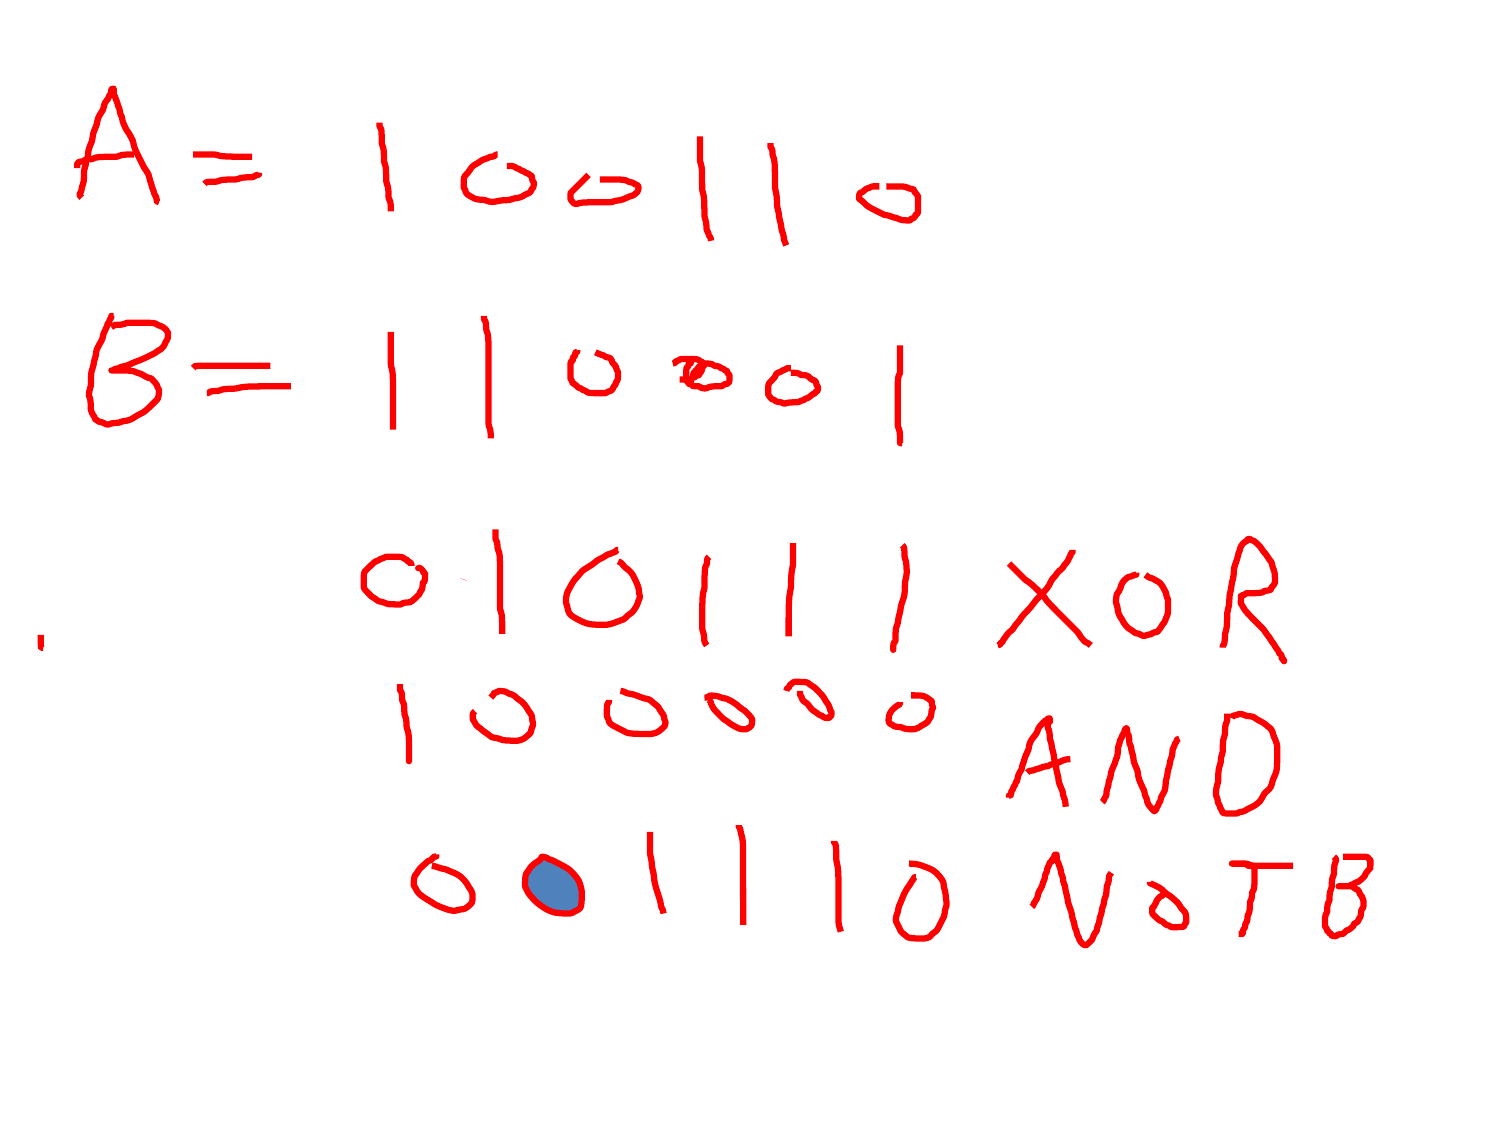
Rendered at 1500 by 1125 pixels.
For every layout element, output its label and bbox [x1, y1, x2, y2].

text_box [1008, 717, 1067, 807]
text_box [895, 862, 948, 940]
text_box [1031, 853, 1112, 947]
text_box [1115, 572, 1169, 637]
text_box [685, 360, 731, 390]
text_box [569, 350, 619, 394]
text_box [787, 543, 794, 637]
text_box [858, 185, 919, 222]
text_box [1040, 549, 1074, 594]
text_box [390, 331, 394, 430]
text_box [887, 694, 934, 731]
text_box [412, 854, 474, 912]
text_box [78, 87, 160, 203]
text_box [1101, 727, 1180, 812]
text_box [1149, 881, 1188, 928]
text_box [701, 556, 710, 646]
text_box [1231, 862, 1294, 935]
text_box [565, 549, 641, 626]
text_box [483, 315, 492, 439]
text_box [833, 840, 842, 932]
text_box [649, 831, 665, 914]
text_box [1215, 713, 1278, 815]
text_box [892, 544, 908, 651]
text_box [672, 358, 704, 381]
text_box [699, 136, 712, 241]
text_box [1221, 538, 1285, 662]
text_box [378, 122, 392, 212]
text_box [769, 143, 787, 246]
text_box [767, 367, 819, 405]
text_box [362, 556, 426, 606]
text_box [785, 681, 833, 719]
text_box [471, 690, 534, 742]
text_box [997, 593, 1041, 647]
text_box [737, 825, 744, 925]
text_box [193, 153, 253, 158]
text_box [88, 315, 169, 426]
text_box [522, 854, 584, 916]
text_box [399, 684, 410, 762]
text_box [569, 174, 640, 205]
text_box [206, 385, 291, 394]
text_box [1008, 563, 1092, 646]
text_box [1026, 758, 1071, 774]
text_box [896, 345, 903, 444]
text_box [462, 153, 535, 203]
text_box [192, 365, 271, 369]
text_box [76, 153, 134, 169]
text_box [1324, 856, 1372, 937]
text_box [203, 172, 260, 185]
text_box [704, 694, 753, 731]
text_box [40, 634, 44, 649]
text_box [606, 690, 667, 735]
text_box [494, 529, 503, 634]
